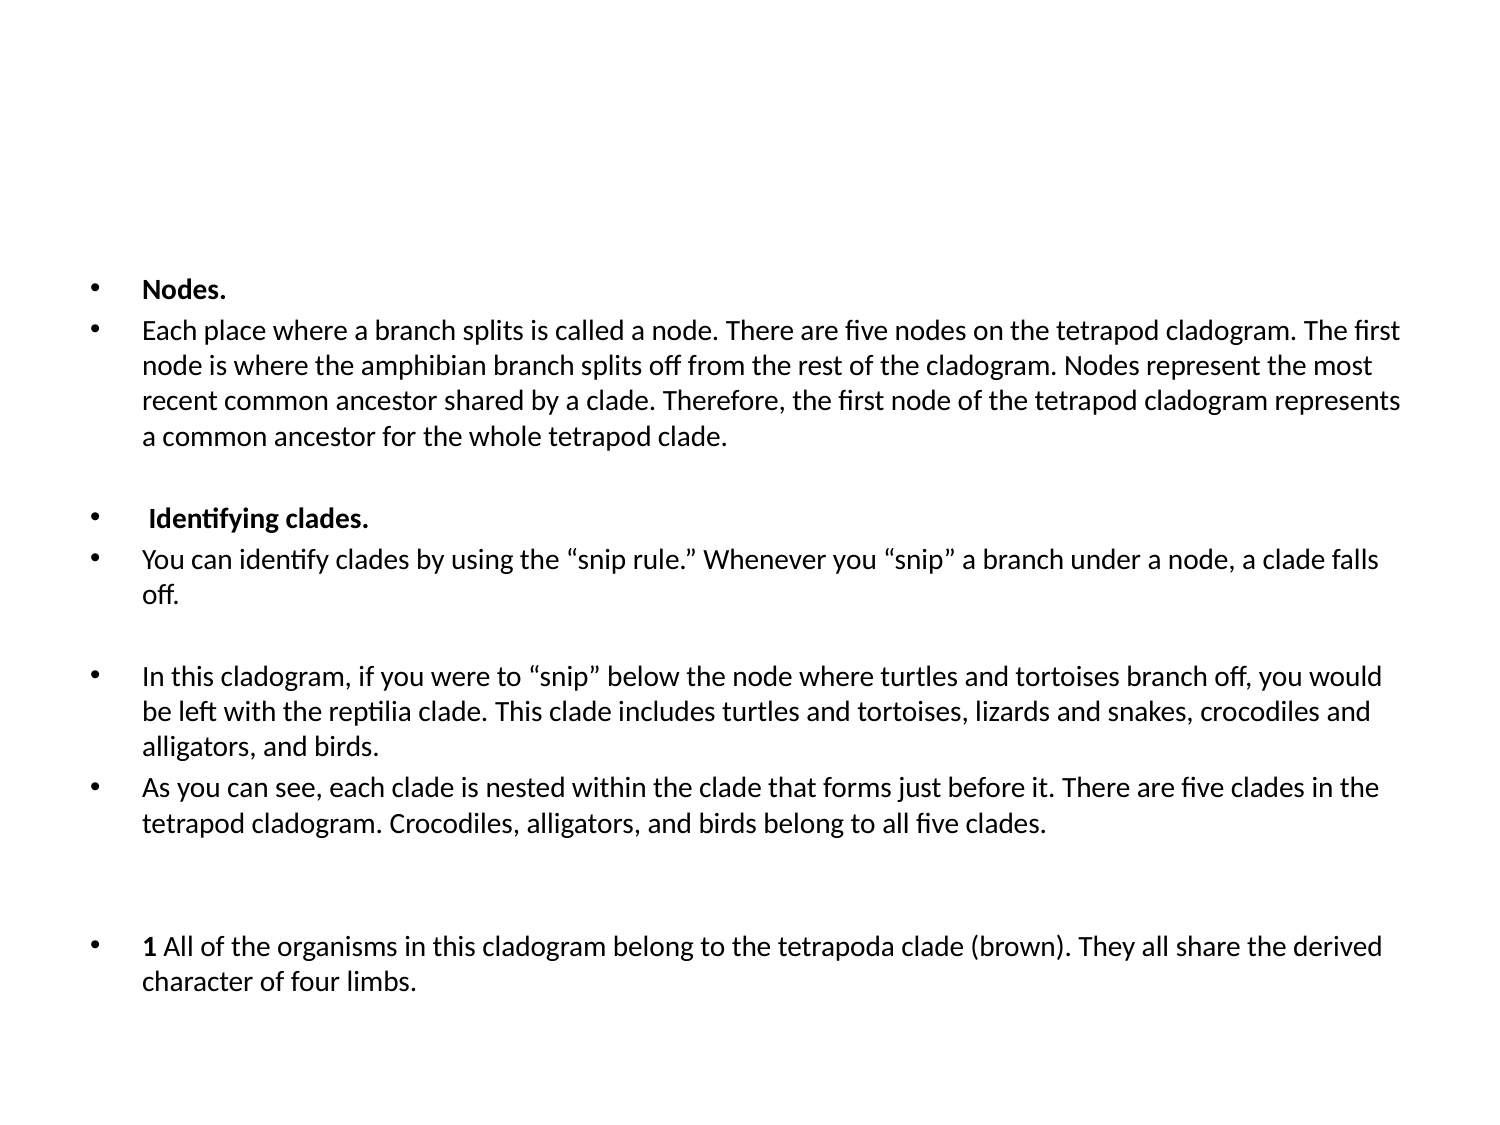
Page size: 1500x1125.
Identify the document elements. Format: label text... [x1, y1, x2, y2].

list Nodes. Each place where a branch splits is called a node. There are five nodes on the tetrapod cladogram. The first node is where the amphibian branch splits off from the rest of the cladogram. Nodes represent the most recent common ancestor shared by a clade. Therefore, the first node of the tetrapod cladogram represents a common ancestor for the whole tetrapod clade. Identifying clades. You can identify clades by using the “snip rule.” Whenever you “snip” a branch under a node, a clade falls off. In this cladogram, if you were to “snip” below the node where turtles and tortoises branch off, you would be left with the reptilia clade. This clade includes turtles and tortoises, lizards and snakes, crocodiles and alligators, and birds. As you can see, each clade is nested within the clade that forms just before it. There are five clades in the tetrapod cladogram. Crocodiles, alligators, and birds belong to all five clades. 1 All of the organisms in this cladogram belong to the tetrapoda clade (brown). They all share the derived character of four limbs. [75, 262, 1425, 1005]
